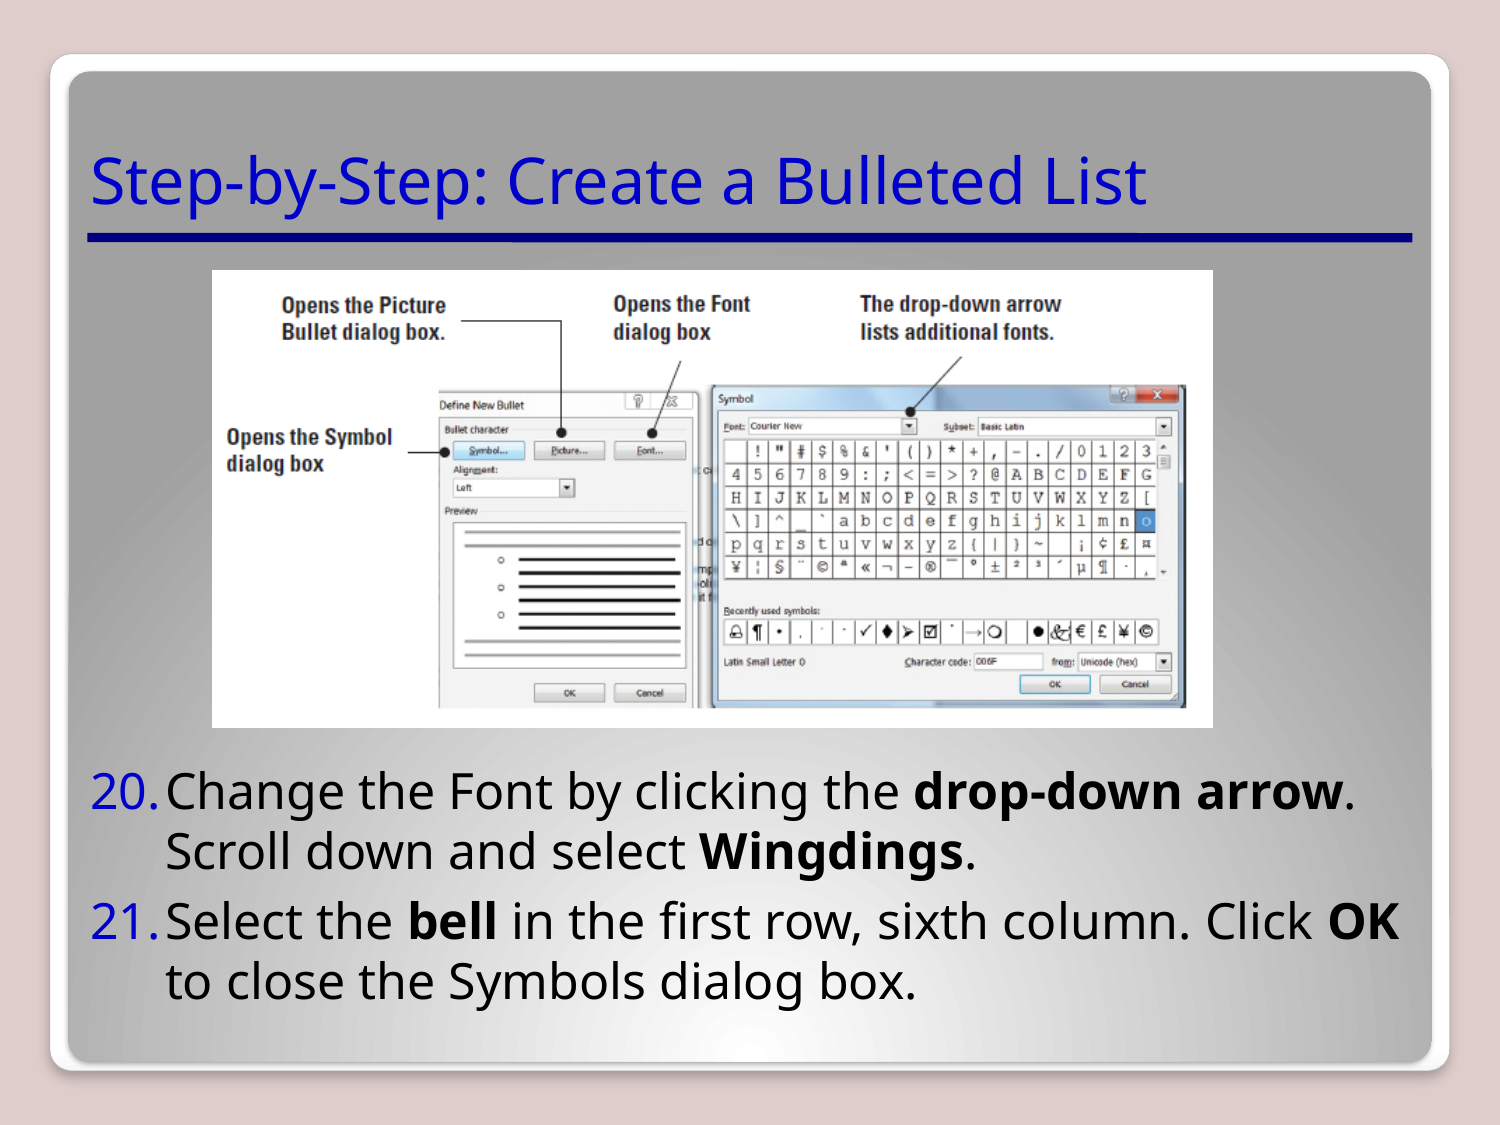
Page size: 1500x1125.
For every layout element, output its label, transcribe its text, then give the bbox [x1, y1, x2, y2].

list Change the Font by clicking the drop-down arrow. Scroll down and select Wingdings. Select the bell in the first row, sixth column. Click OK to close the Symbols dialog box. [75, 262, 1425, 1063]
title Step-by-Step: Create a Bulleted List [74, 74, 1426, 226]
picture [212, 270, 1213, 729]
